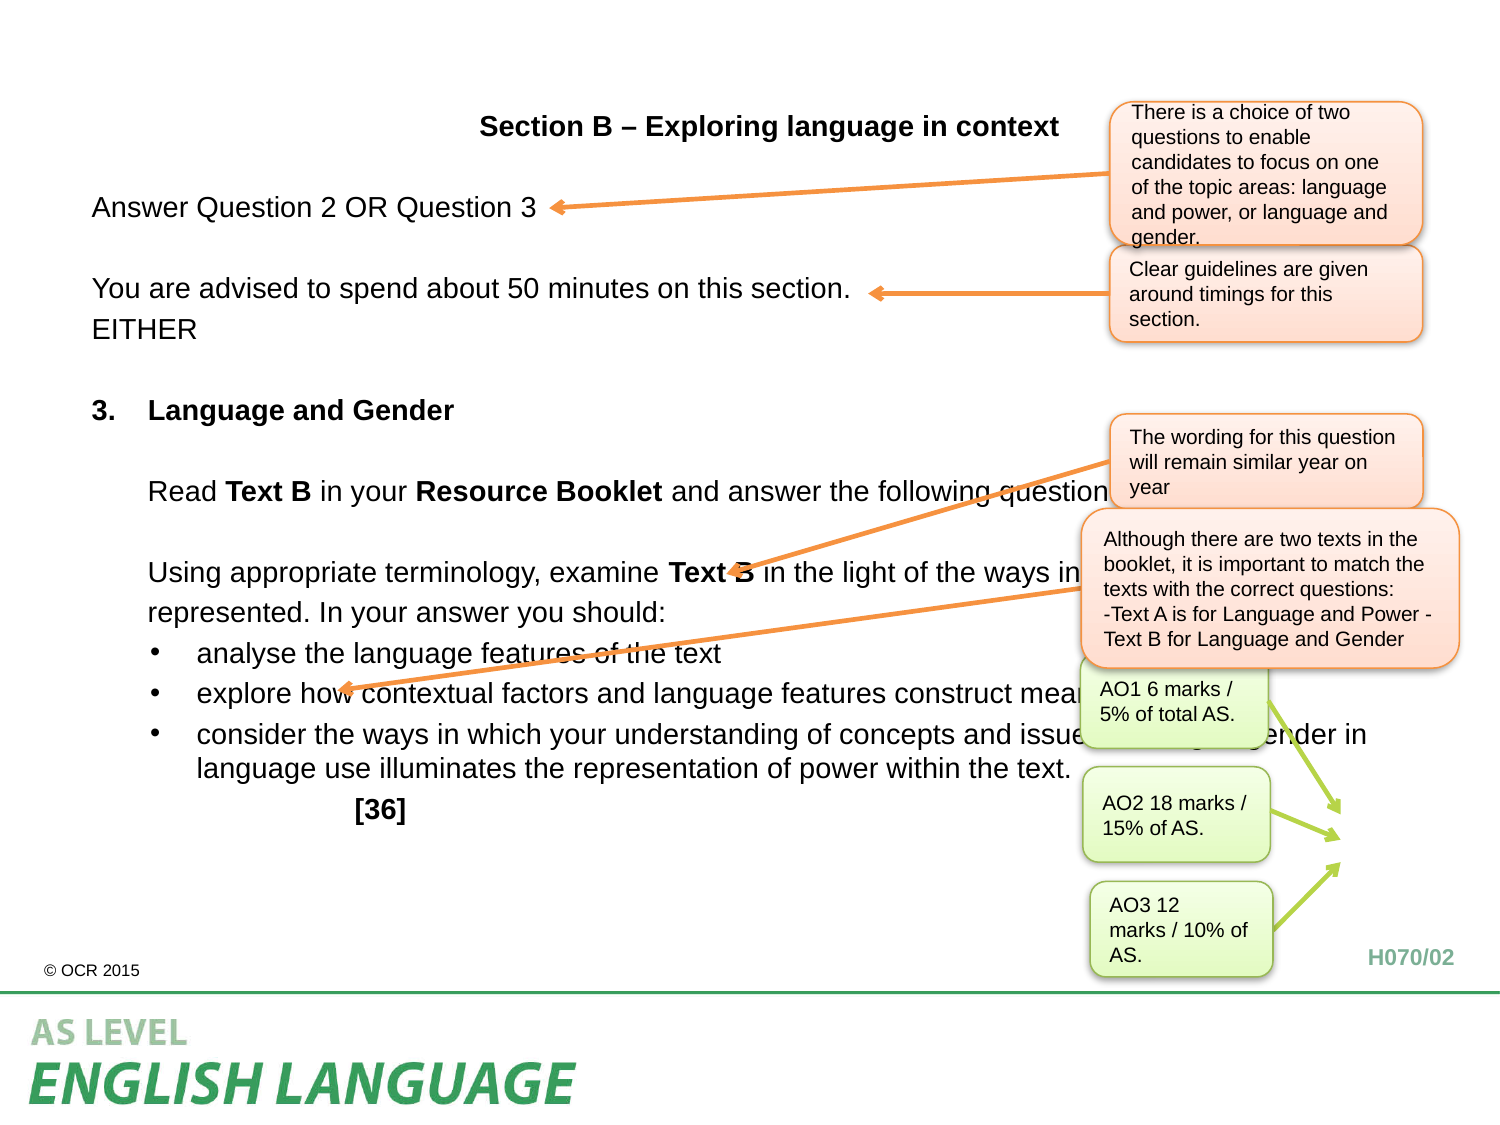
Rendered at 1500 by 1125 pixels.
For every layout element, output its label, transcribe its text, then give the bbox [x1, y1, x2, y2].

text_box Clear guidelines are given around timings for this section. [1108, 248, 1424, 343]
text_box The wording for this question will remain similar year on year [1109, 413, 1424, 506]
text_box AO1 6 marks / 5% of total AS. [1079, 670, 1270, 750]
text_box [1268, 700, 1341, 810]
text_box AO2 18 marks / 15% of AS. [1082, 765, 1271, 863]
picture [0, 991, 1500, 1125]
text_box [1272, 861, 1341, 931]
list Section B – Exploring language in context Answer Question 2 OR Question 3 You are advised to spend about 50 minutes on this section. EITHER 3. Language and Gender Read Text B in your Resource Booklet and answer the following question. Using appropriate terminology, examine Text B in the light of the ways in which power is represented. In your answer you should: analyse the language features of the text explore how contextual factors and language features construct meanings consider the ways in which your understanding of concepts and issues relating to gender in language use illuminates the representation of power within the text. [36] [76, 19, 1472, 1074]
text_box AO3 12 marks / 10% of AS. [1089, 880, 1274, 978]
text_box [726, 461, 1110, 575]
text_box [337, 588, 1082, 691]
text_box Although there are two texts in the booklet, it is important to match the texts with the correct questions: -Text A is for Language and Power -Text B for Language and Gender [1080, 507, 1461, 669]
text_box There is a choice of two questions to enable candidates to focus on one of the topic areas: language and power, or language and gender. [1108, 100, 1424, 246]
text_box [1270, 810, 1341, 840]
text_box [548, 173, 1110, 209]
